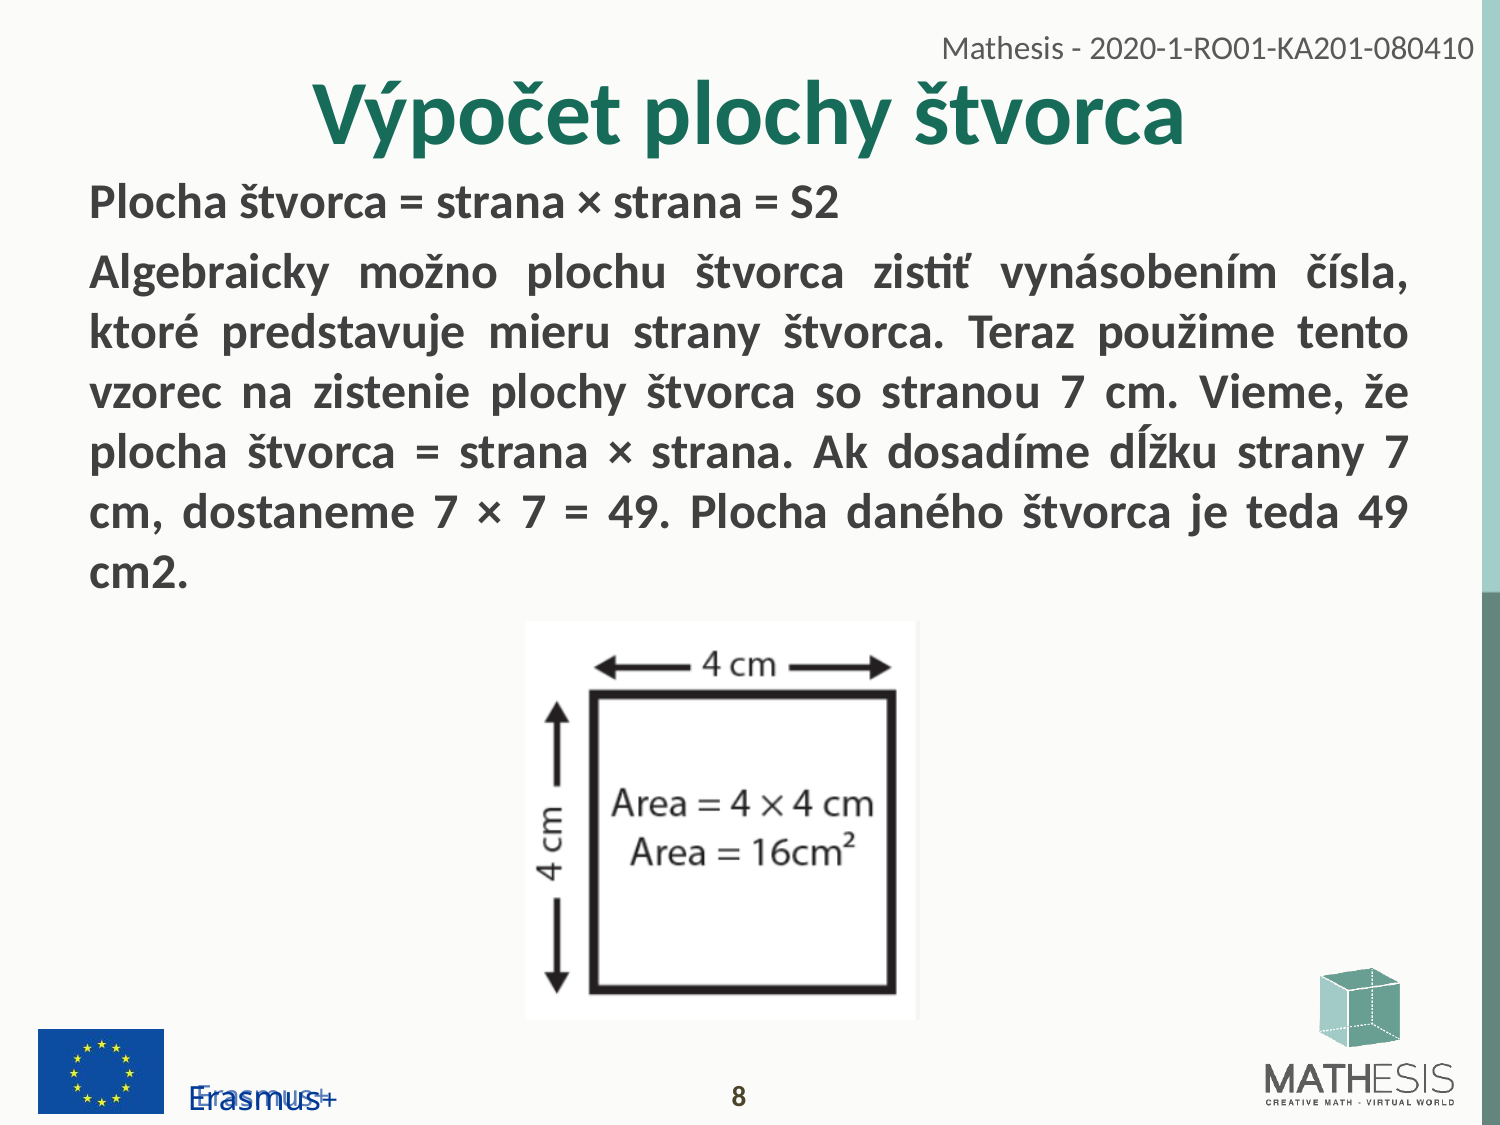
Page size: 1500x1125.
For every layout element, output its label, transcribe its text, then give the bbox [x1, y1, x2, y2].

title Výpočet plochy štvorca [75, 45, 1425, 160]
list Plocha štvorca = strana × strana = S2 Algebraicky možno plochu štvorca zistiť vynásobením čísla, ktoré predstavuje mieru strany štvorca. Teraz použime tento vzorec na zistenie plochy štvorca so stranou 7 cm. Vieme, že plocha štvorca = strana × strana. Ak dosadíme dĺžku strany 7 cm, dostaneme 7 × 7 = 49. Plocha daného štvorca je teda 49 cm2. [75, 160, 1425, 904]
picture [525, 621, 920, 1020]
picture [38, 1029, 164, 1114]
